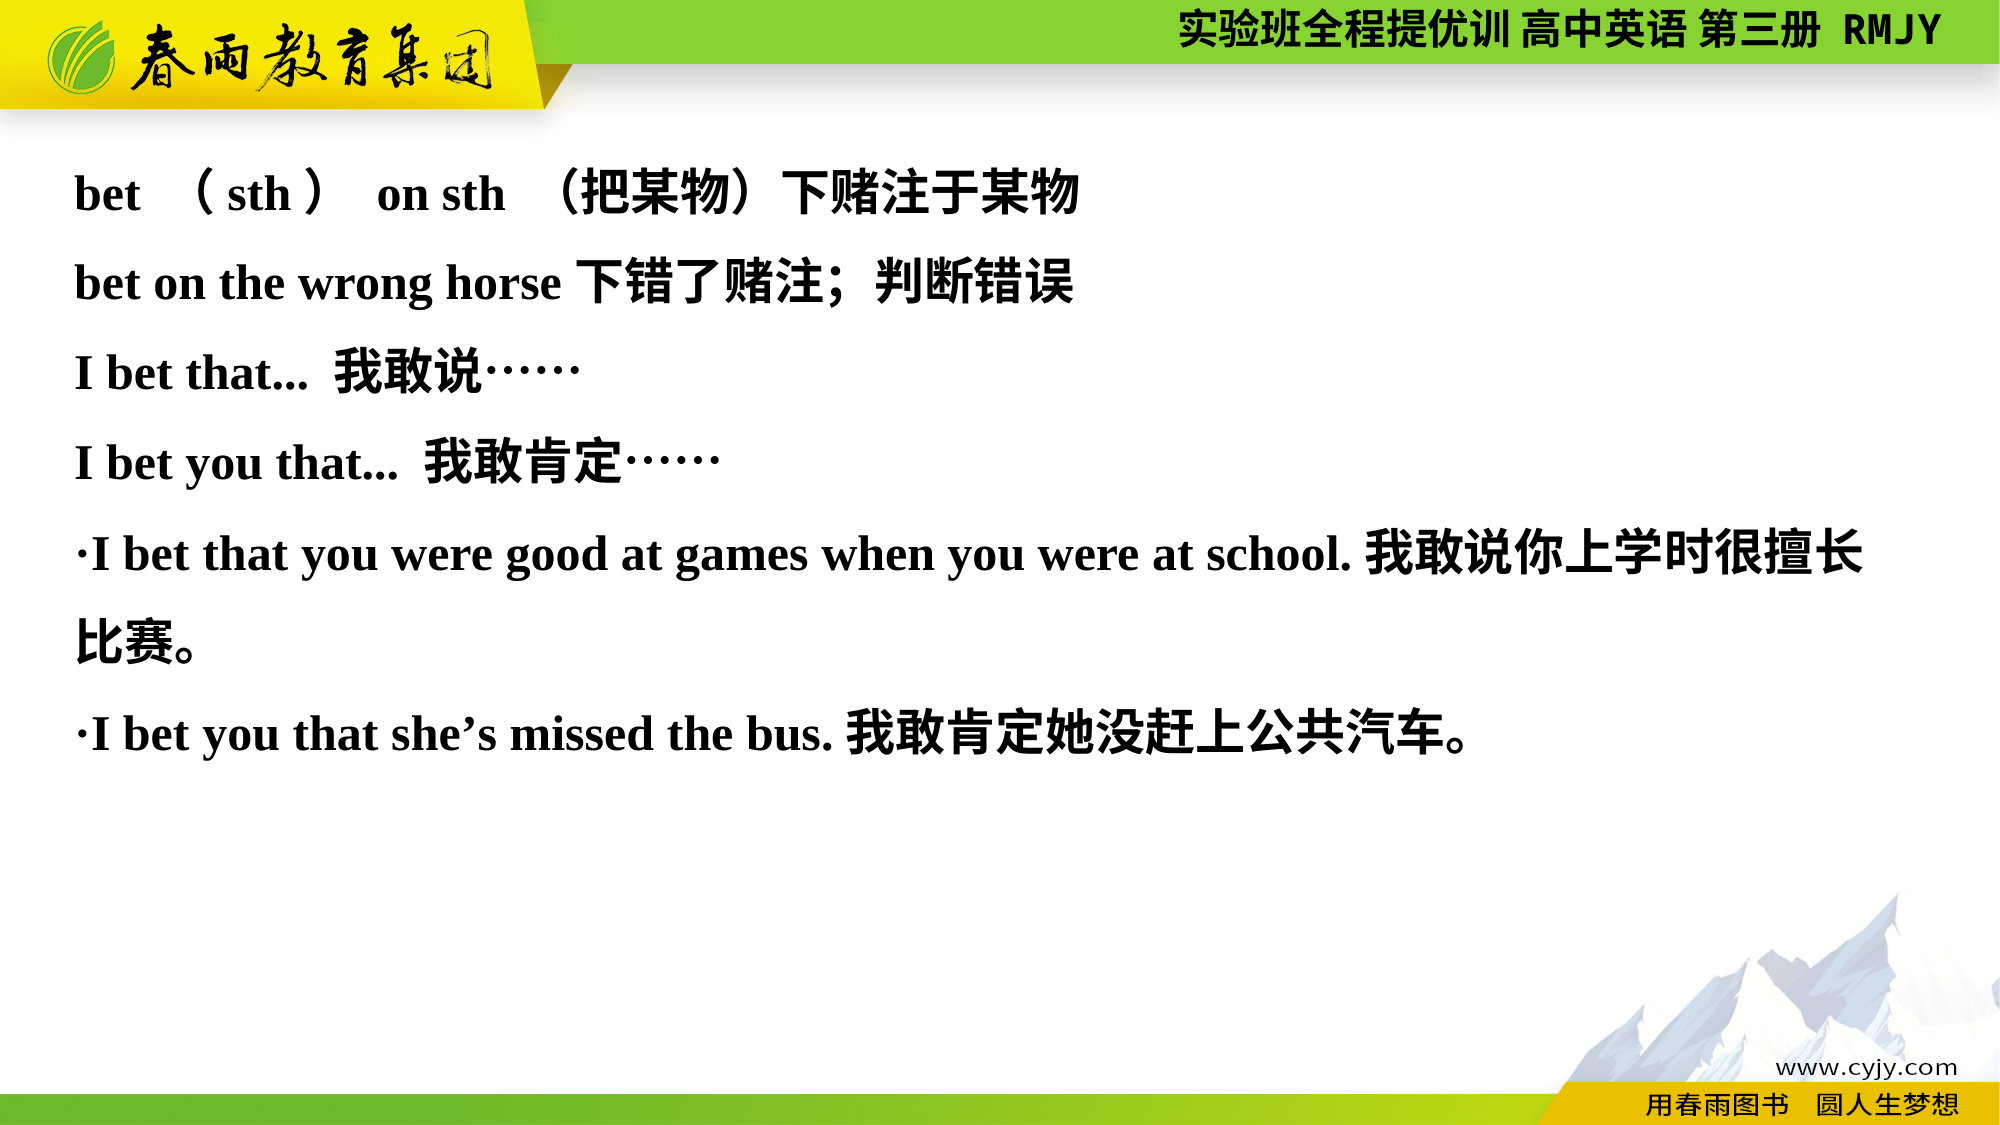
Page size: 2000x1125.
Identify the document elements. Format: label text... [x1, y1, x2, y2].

list bet （sth） on sth （把某物）下赌注于某物 bet on the wrong horse下错了赌注；判断错误 I bet that... 我敢说…… I bet you that... 我敢肯定…… ·I bet that you were good at games when you were at school.我敢说你上学时很擅长 比赛。 ·I bet you that she’s missed the bus.我敢肯定她没赶上公共汽车。 [59, 122, 1944, 763]
picture [0, 0, 2000, 1125]
